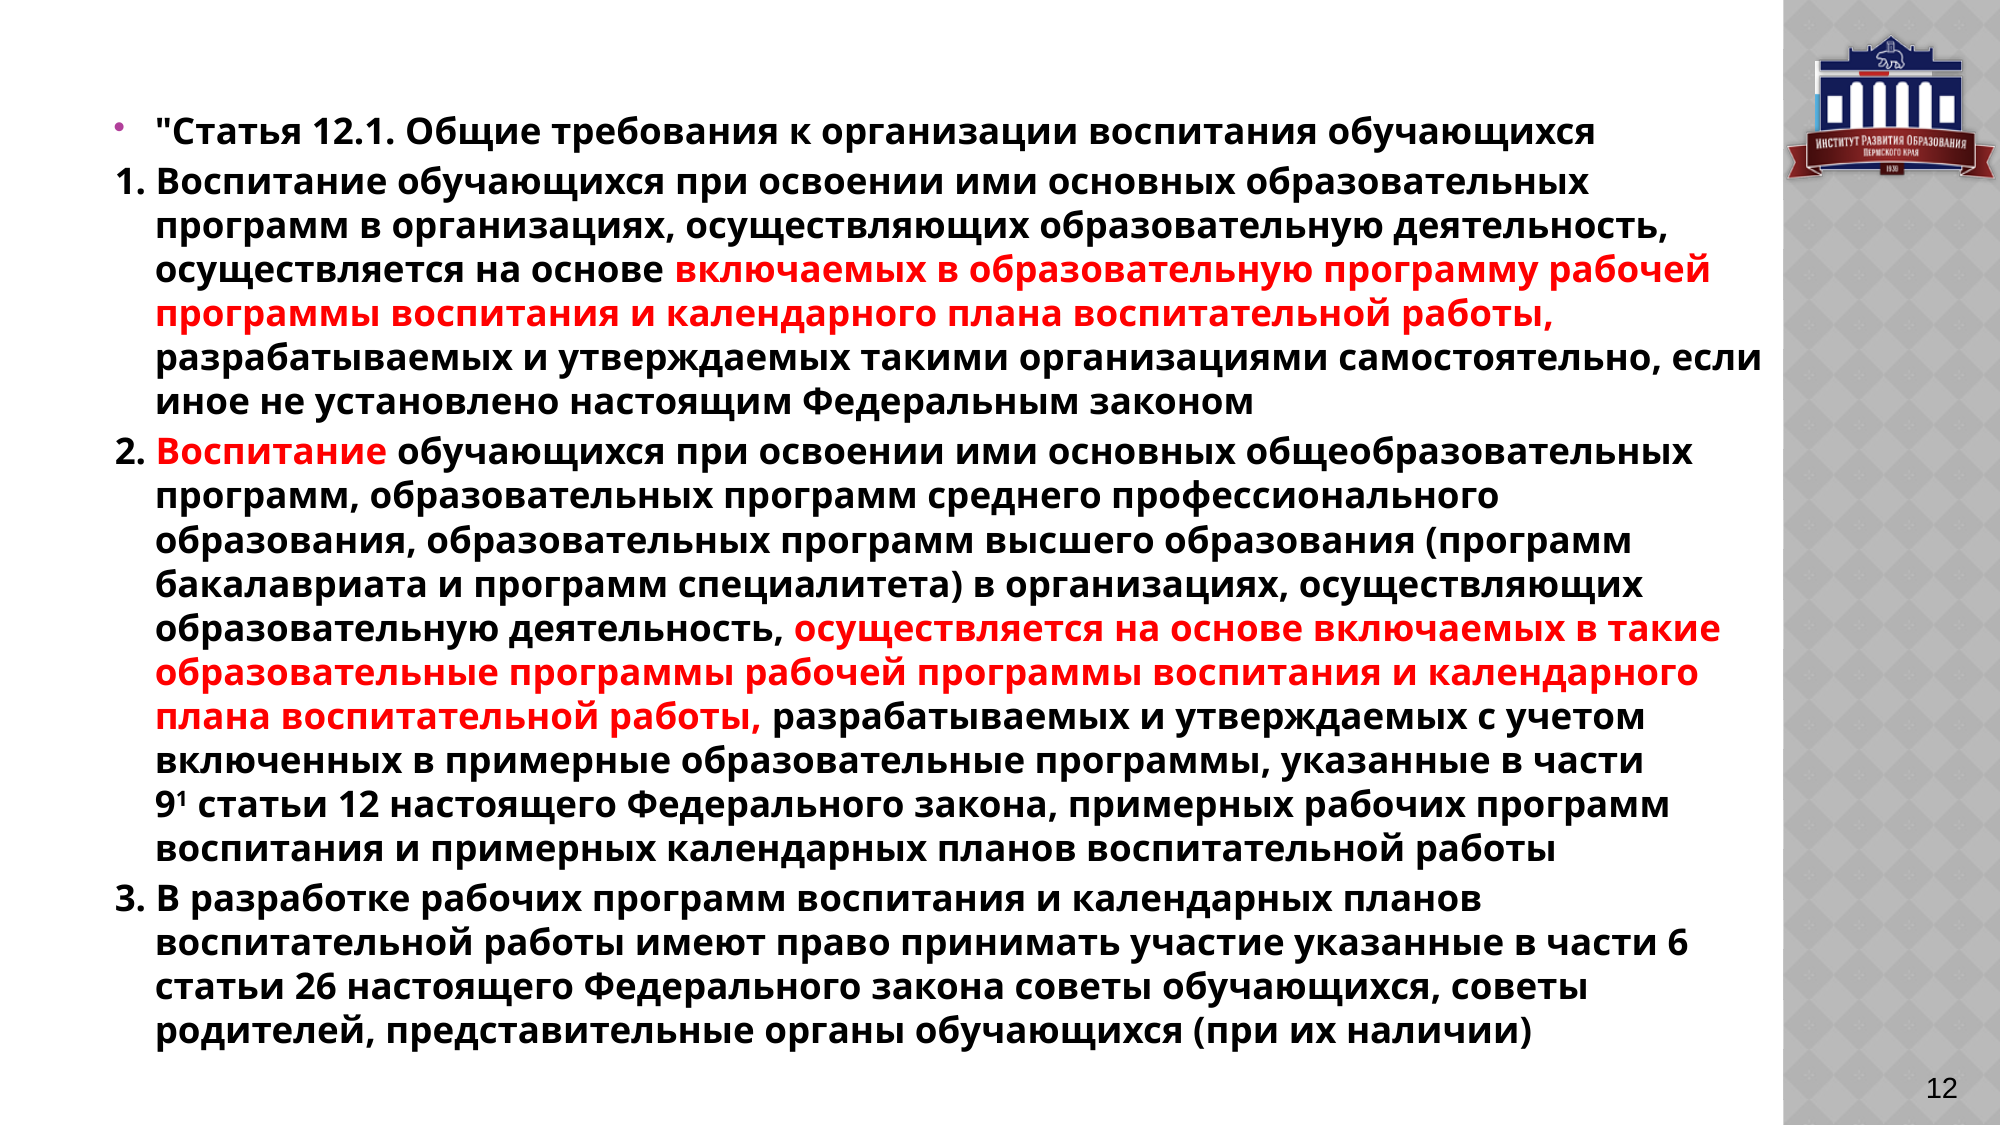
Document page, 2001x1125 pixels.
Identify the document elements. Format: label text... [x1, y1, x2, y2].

list "Статья 12.1. Общие требования к организации воспитания обучающихся 1. Воспитание обучающихся при освоении ими основных образовательных программ в организациях, осуществляющих образовательную деятельность, осуществляется на основе включаемых в образовательную программу рабочей программы воспитания и календарного плана воспитательной работы, разрабатываемых и утверждаемых такими организациями самостоятельно, если иное не установлено настоящим Федеральным законом 2. Воспитание обучающихся при освоении ими основных общеобразовательных программ, образовательных программ среднего профессионального образования, образовательных программ высшего образования (программ бакалавриата и программ специалитета) в организациях, осуществляющих образовательную деятельность, осуществляется на основе включаемых в такие образовательные программы рабочей программы воспитания и календарного плана воспитательной работы, разрабатываемых и утверждаемых с учетом включенных в примерные образовательные программы, указанные в части 91 статьи 12 настоящего Федерального закона, примерных рабочих программ воспитания и примерных календарных планов воспитательной работы 3. В разработке рабочих программ воспитания и календарных планов воспитательной работы имеют право принимать участие указанные в части 6 статьи 26 настоящего Федерального закона советы обучающихся, советы родителей, представительные органы обучающихся (при их наличии) [99, 0, 1785, 1094]
picture [1782, 29, 2000, 185]
